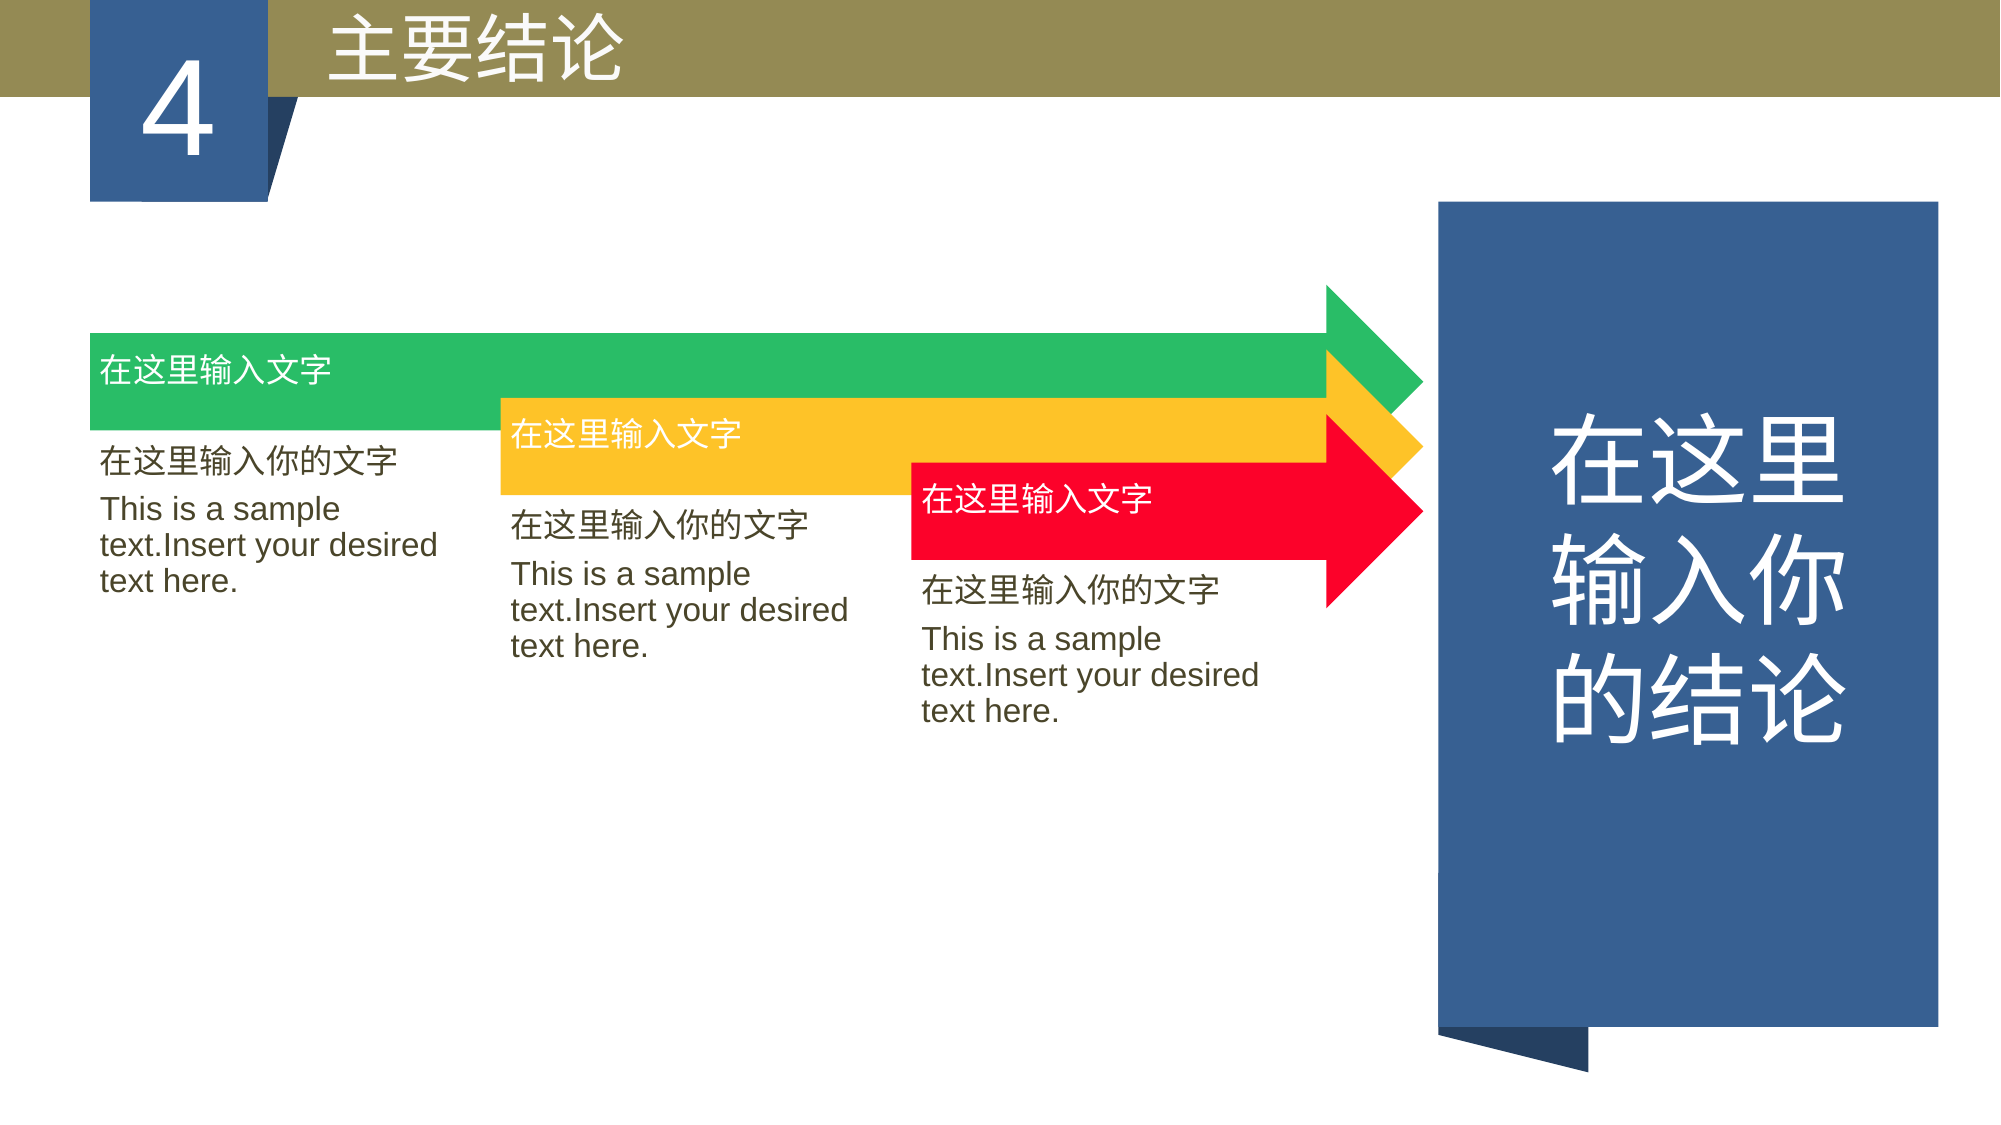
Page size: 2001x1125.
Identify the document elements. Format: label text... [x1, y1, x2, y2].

text_box [1437, 201, 1939, 1028]
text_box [90, 164, 1424, 1054]
text_box [732, 0, 2000, 98]
text_box [1437, 1028, 1590, 1074]
text_box [0, 0, 90, 98]
text_box 主要结论 [296, 0, 732, 100]
text_box 在这里输入你的结论 [1533, 390, 1960, 886]
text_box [92, 0, 296, 204]
